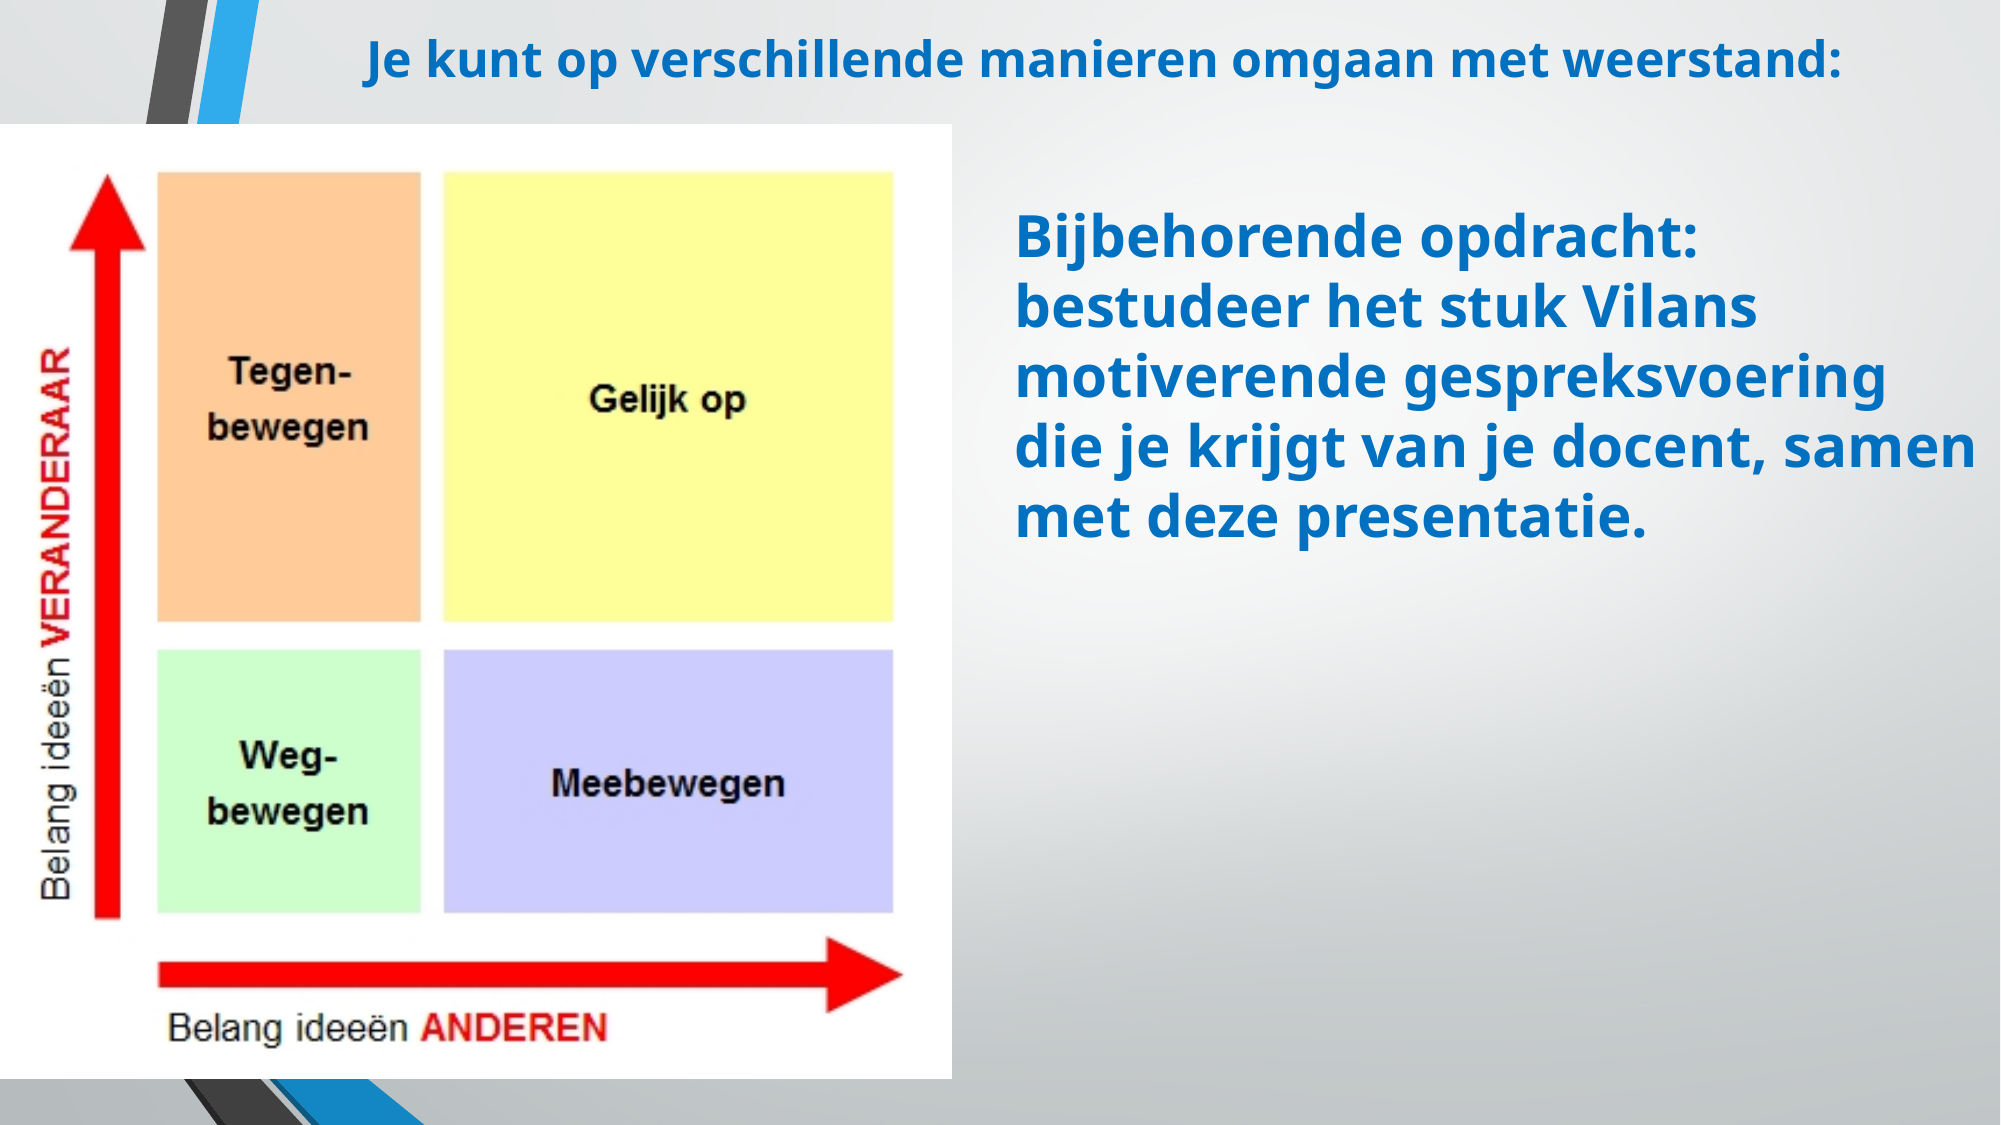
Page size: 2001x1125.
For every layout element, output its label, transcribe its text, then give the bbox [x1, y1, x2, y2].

picture [0, 124, 952, 1079]
text_box Bijbehorende opdracht: bestudeer het stuk Vilans motiverende gespreksvoering die je krijgt van je docent, samen met deze presentatie. [999, 192, 2000, 647]
text_box Je kunt op verschillende manieren omgaan met weerstand: [351, 20, 1859, 96]
